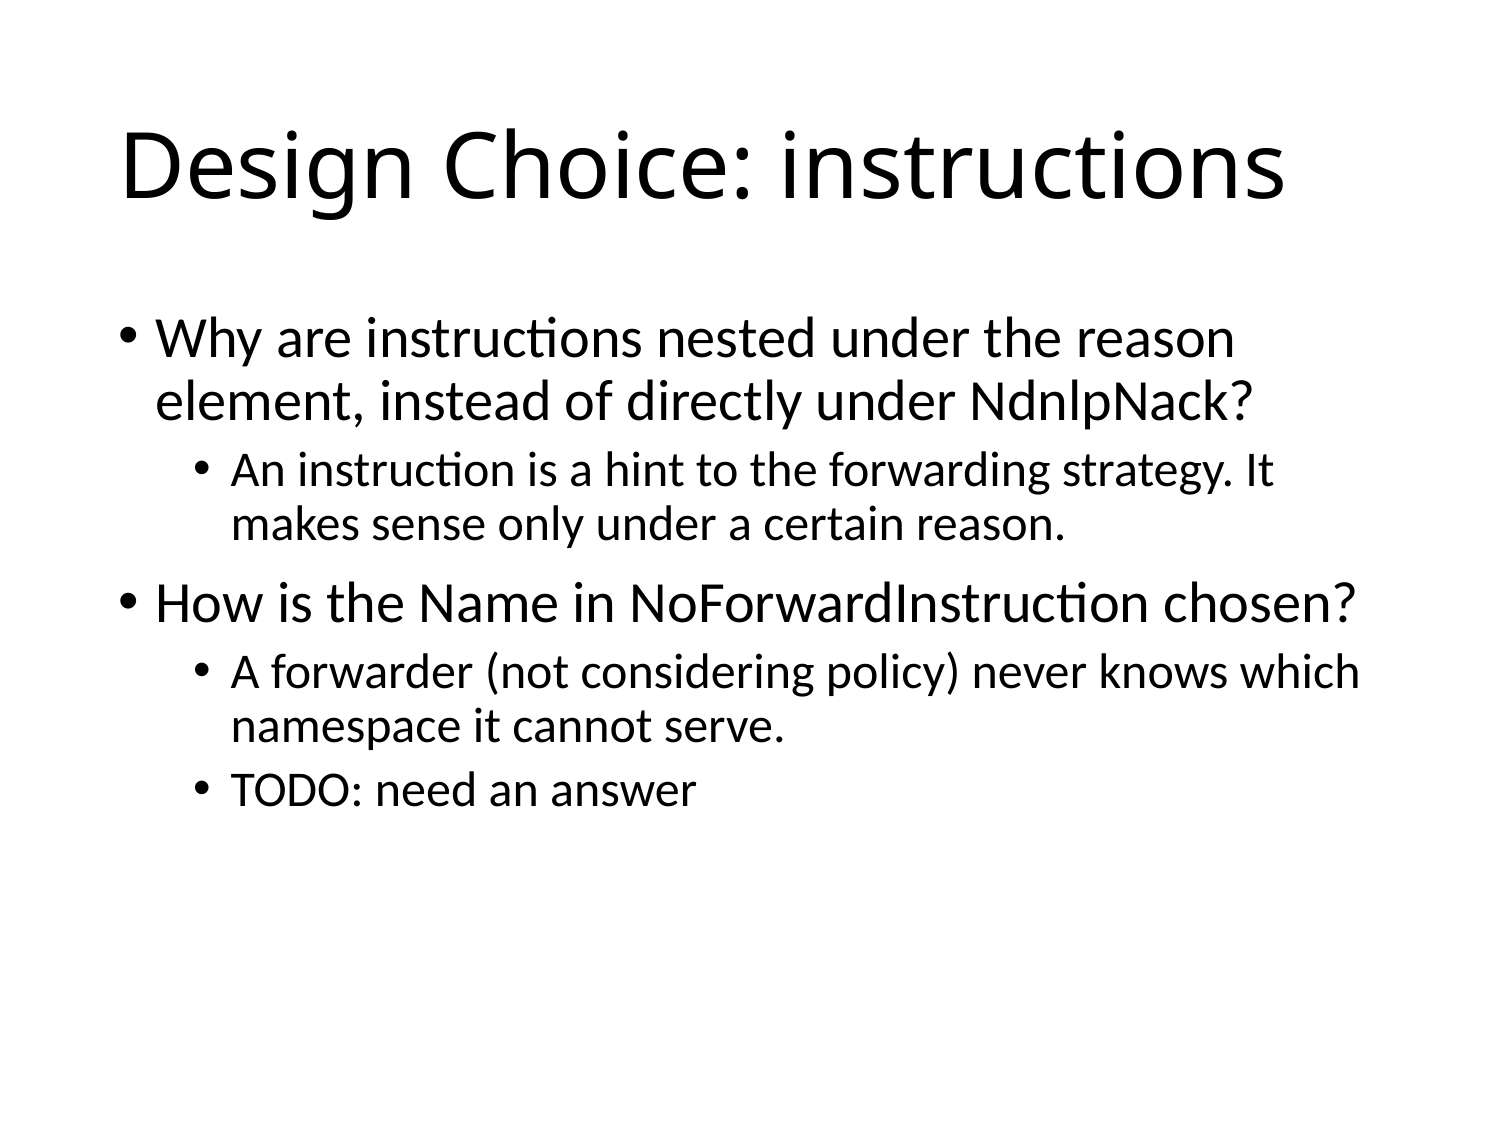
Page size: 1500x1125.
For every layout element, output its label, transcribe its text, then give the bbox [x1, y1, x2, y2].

title Design Choice: instructions [103, 59, 1397, 278]
list Why are instructions nested under the reason element, instead of directly under NdnlpNack? An instruction is a hint to the forwarding strategy. It makes sense only under a certain reason. How is the Name in NoForwardInstruction chosen? A forwarder (not considering policy) never knows which namespace it cannot serve. TODO: need an answer [103, 299, 1397, 1014]
